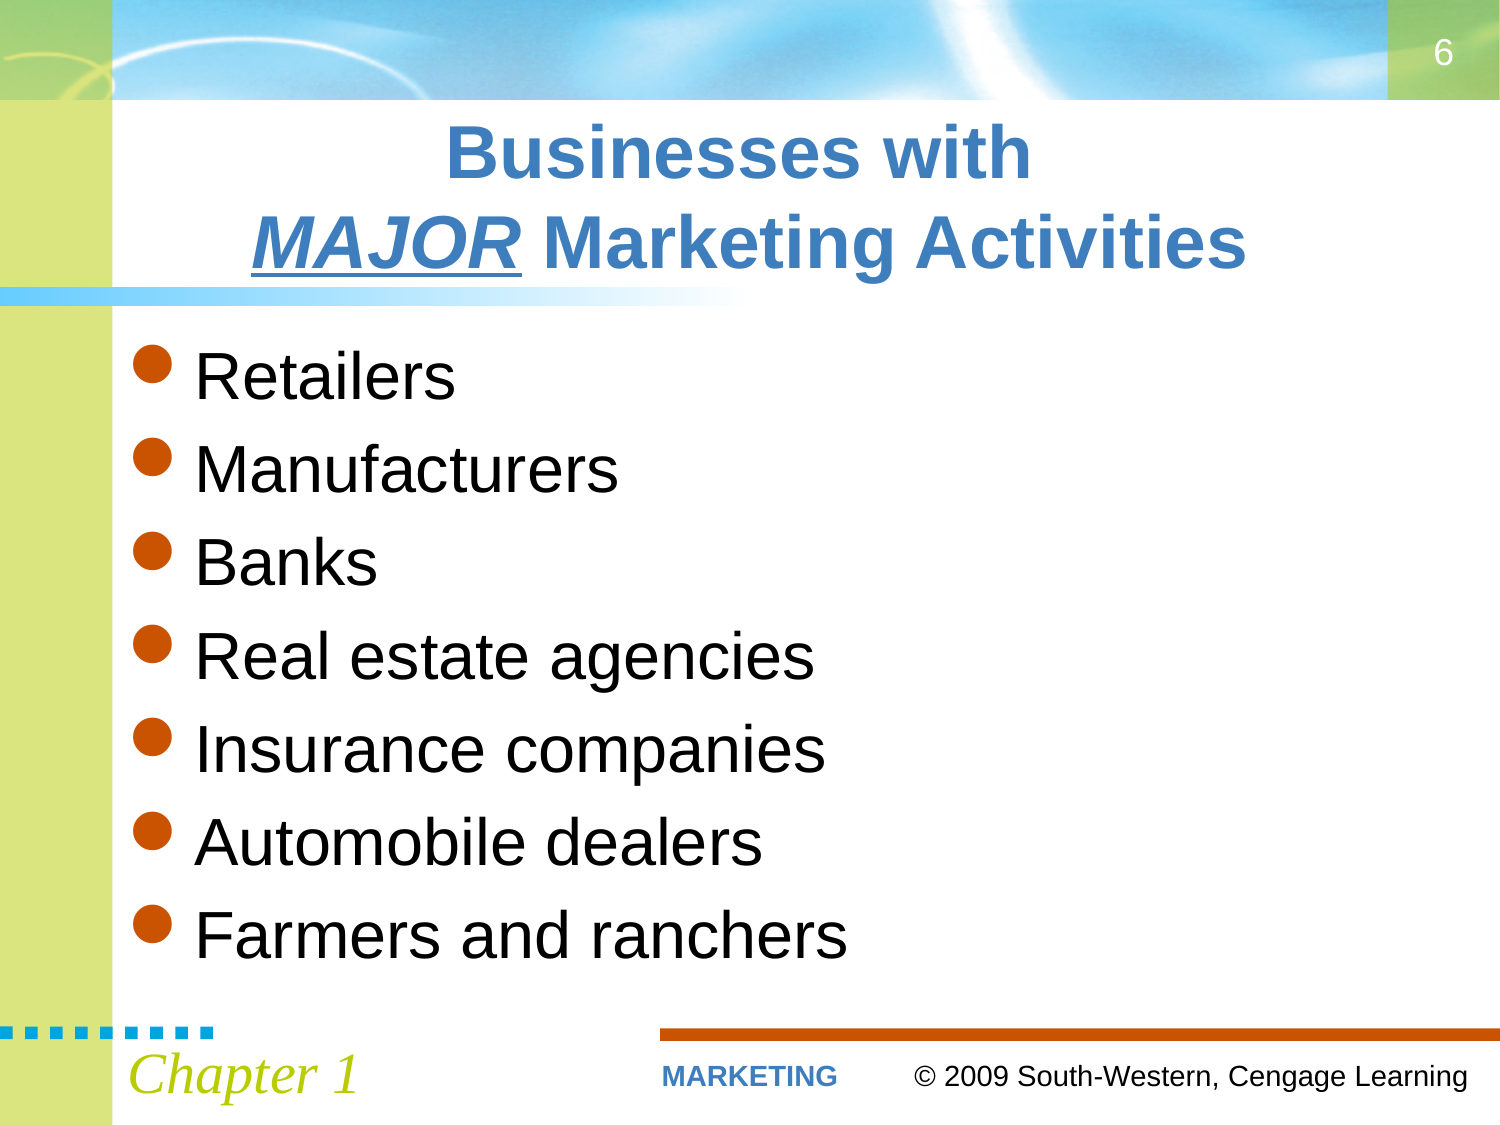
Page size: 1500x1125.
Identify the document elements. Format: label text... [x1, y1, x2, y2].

title Businesses with MAJOR Marketing Activities [112, 99, 1388, 288]
slide_number 6 [1387, 0, 1500, 101]
list Retailers Manufacturers Banks Real estate agencies Insurance companies Automobile dealers Farmers and ranchers [112, 324, 1388, 1001]
footer Chapter 1 [112, 1012, 638, 1113]
